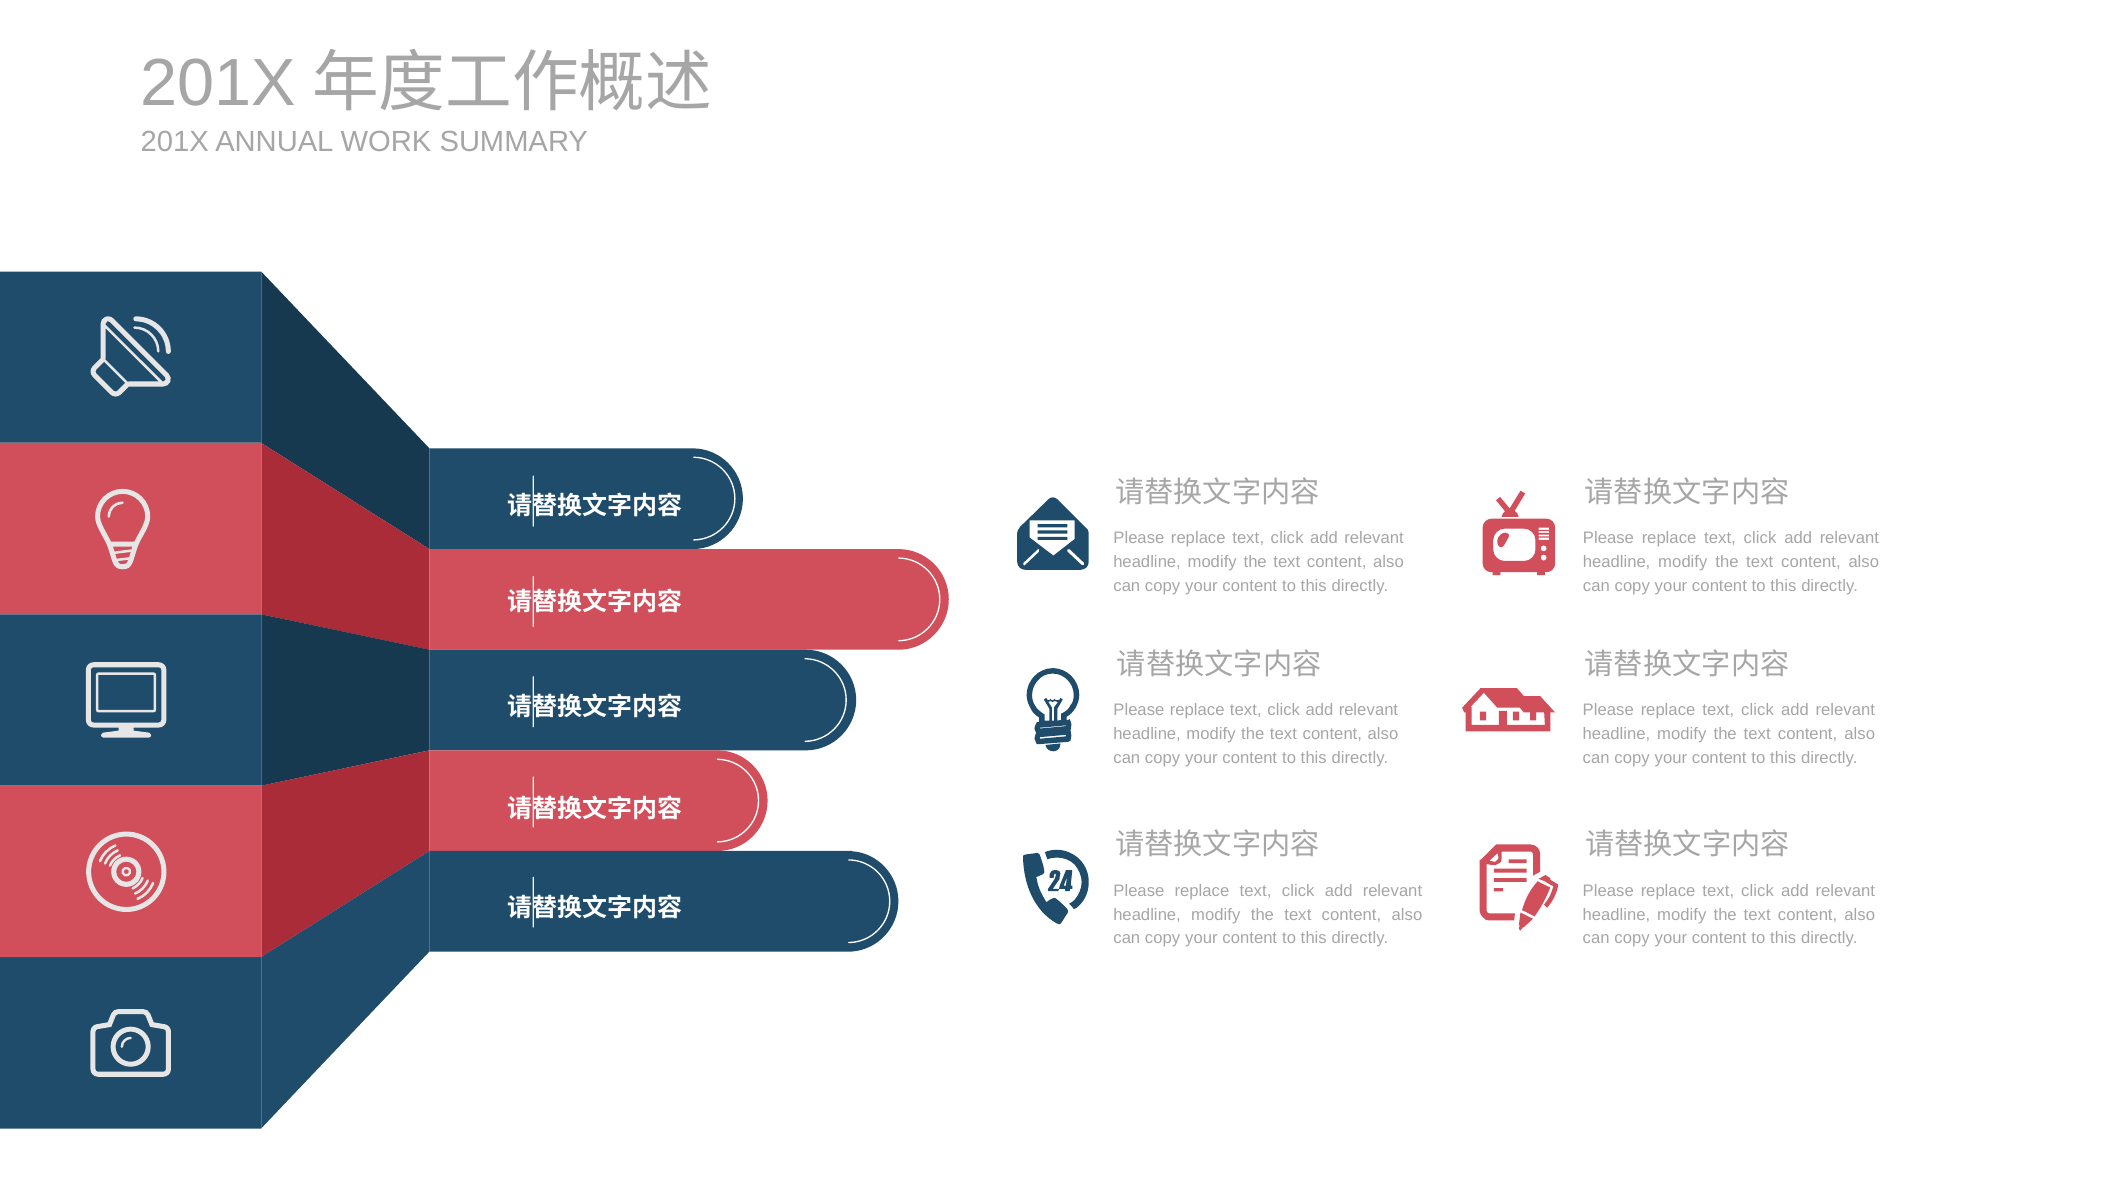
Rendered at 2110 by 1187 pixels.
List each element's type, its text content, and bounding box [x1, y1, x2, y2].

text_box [1098, 630, 1414, 774]
text_box [1044, 849, 1089, 910]
text_box [1522, 874, 1559, 917]
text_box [1098, 811, 1438, 954]
text_box [1023, 852, 1069, 925]
text_box 201X年度工作概述 [140, 38, 789, 119]
text_box [1496, 490, 1526, 517]
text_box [1567, 630, 1891, 774]
text_box [1017, 497, 1089, 570]
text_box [0, 271, 949, 1129]
text_box [1518, 912, 1534, 931]
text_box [1568, 458, 1895, 602]
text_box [1098, 458, 1419, 602]
text_box [1479, 844, 1541, 921]
text_box 201X ANNUAL WORK SUMMARY [140, 122, 602, 158]
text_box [1567, 811, 1891, 954]
text_box [1026, 668, 1080, 752]
text_box [1482, 518, 1556, 576]
text_box [1462, 688, 1556, 732]
